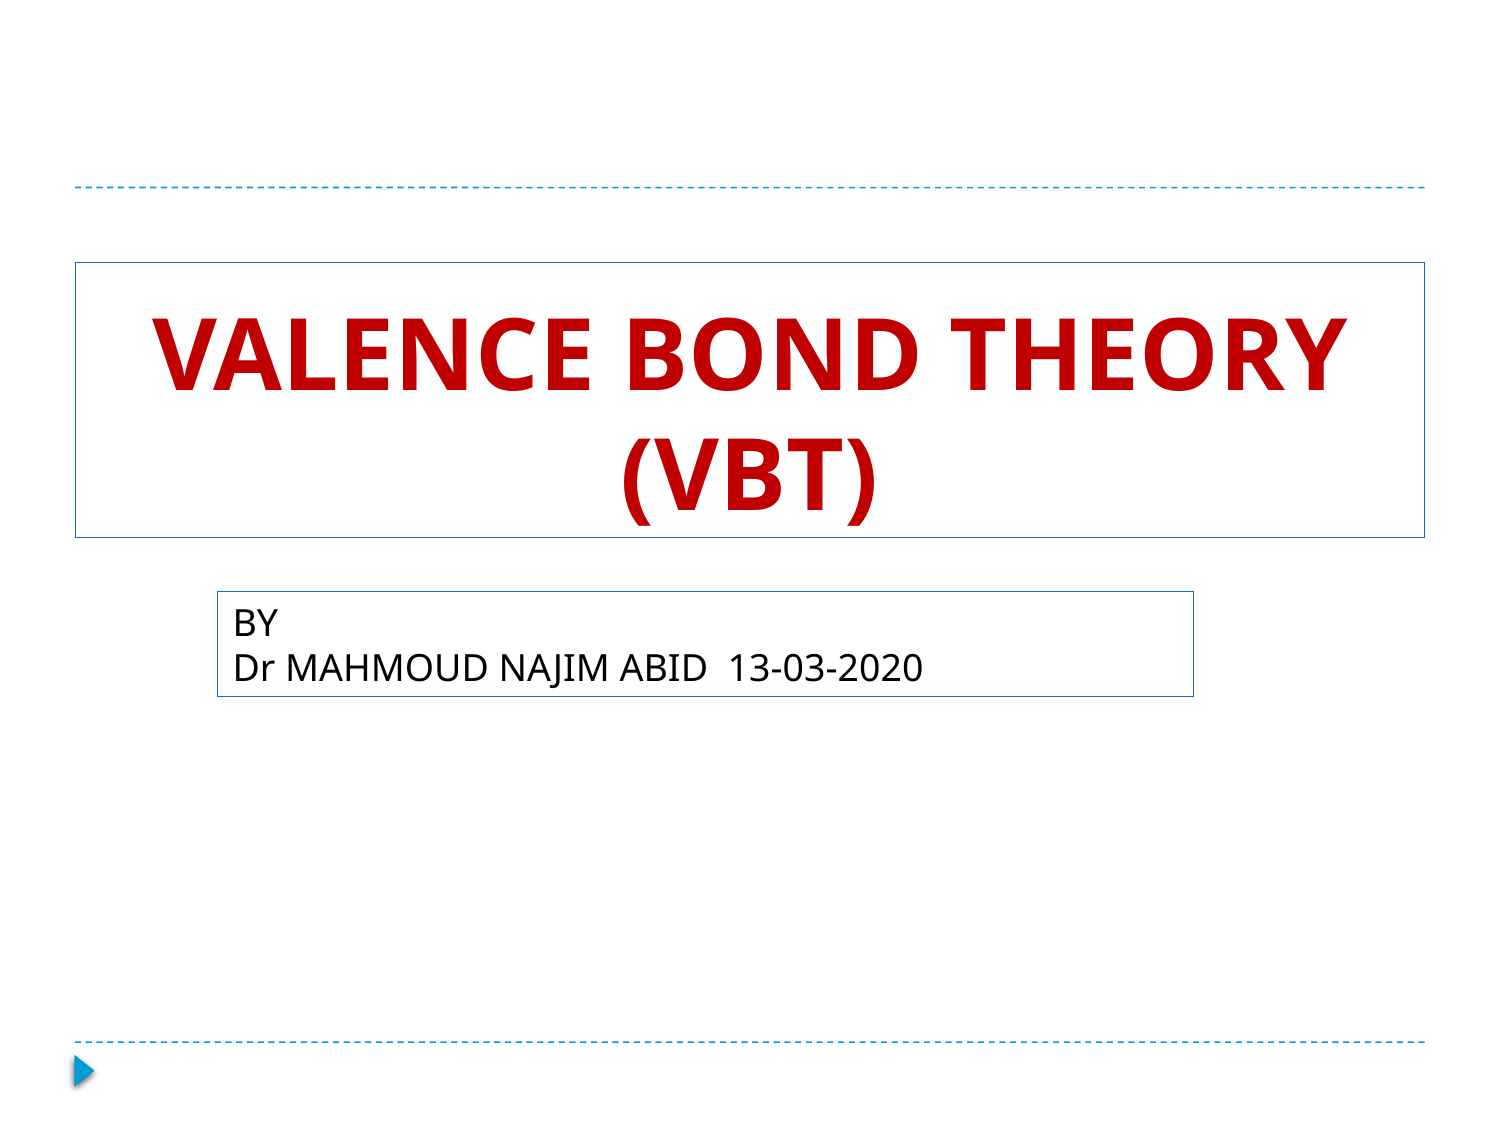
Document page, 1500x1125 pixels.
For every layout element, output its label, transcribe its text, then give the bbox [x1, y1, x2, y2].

title VALENCE BOND THEORY (VBT) [75, 262, 1425, 538]
text_box BY Dr MAHMOUD NAJIM ABID 13-03-2020 [217, 591, 1194, 697]
